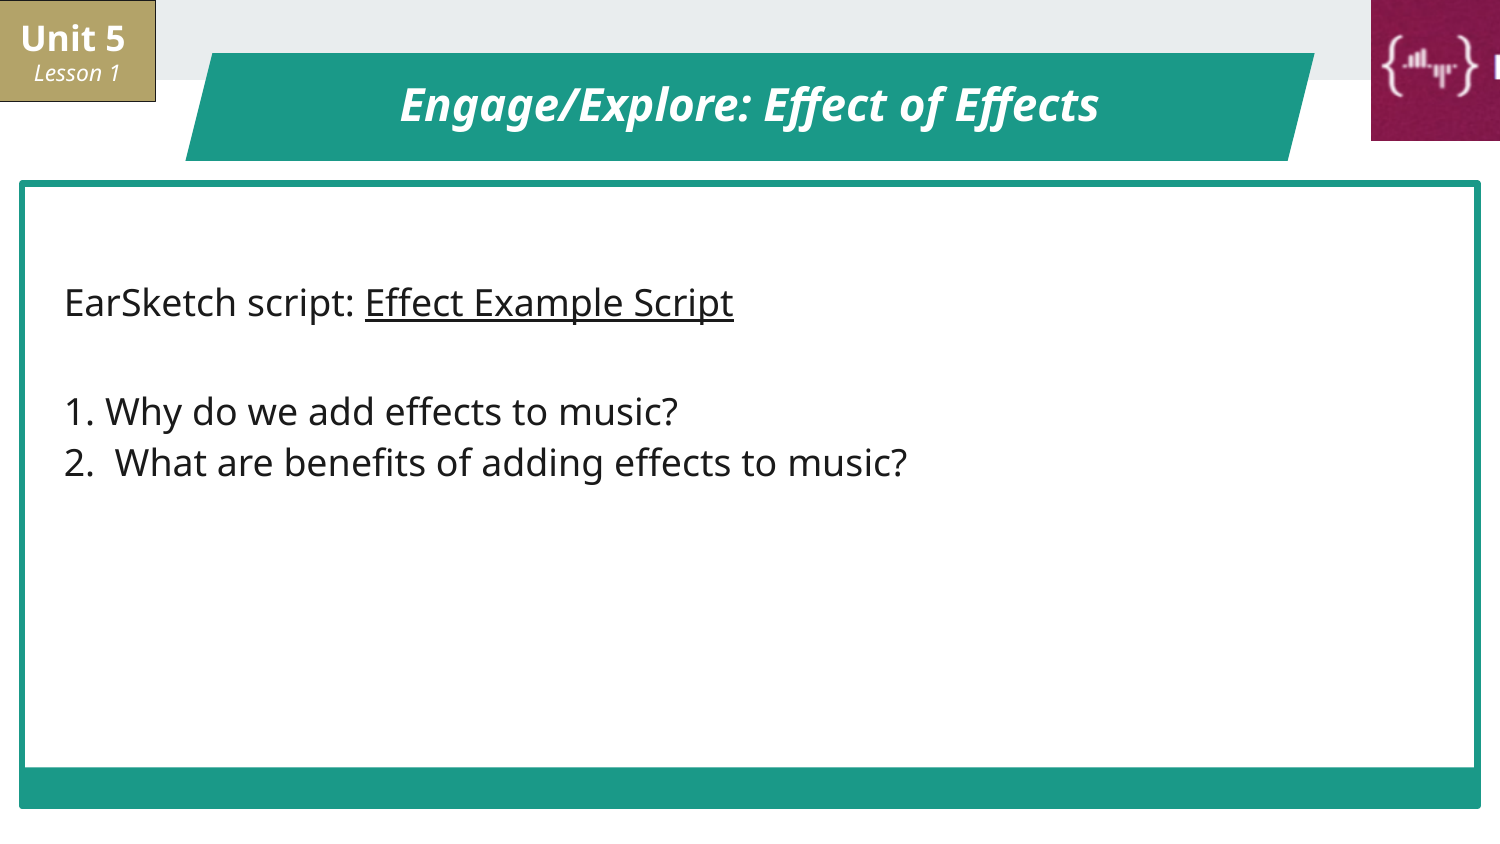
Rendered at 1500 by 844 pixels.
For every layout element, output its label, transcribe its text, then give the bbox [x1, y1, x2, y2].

text_box Unit 5 Lesson 1 [0, 0, 156, 102]
picture [1371, 0, 1500, 142]
title Engage/Explore: Effect of Effects [221, 60, 1279, 155]
picture [25, 186, 1475, 804]
text_box [185, 53, 1315, 161]
